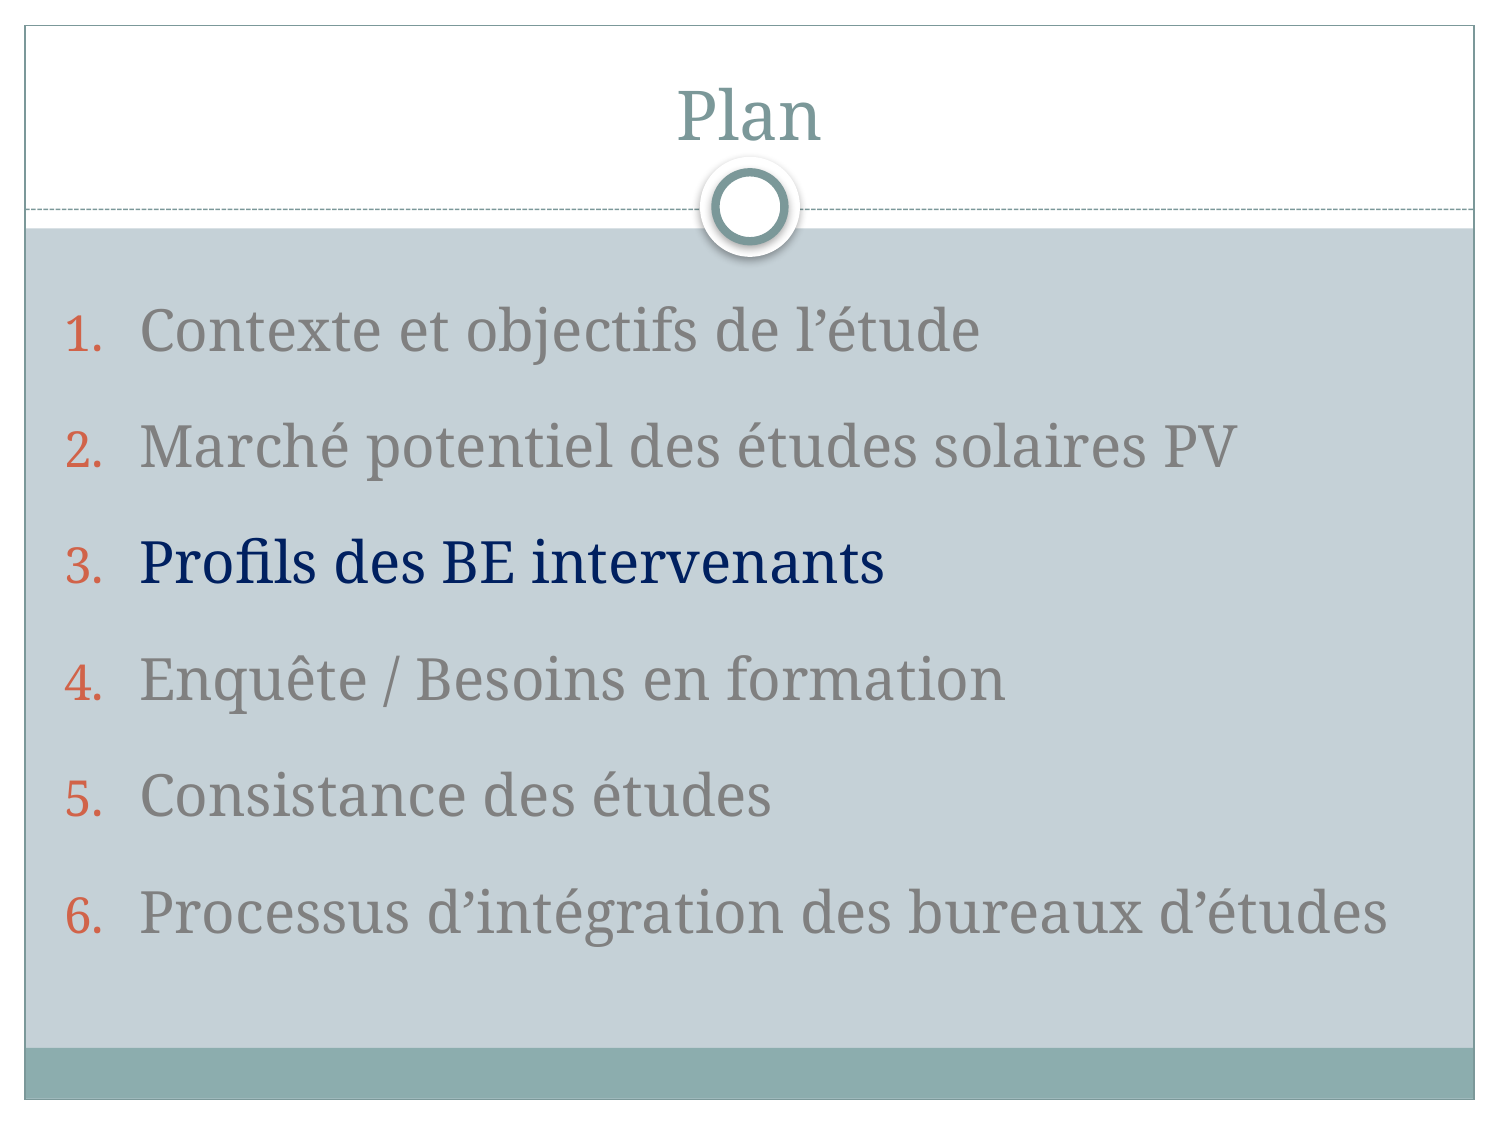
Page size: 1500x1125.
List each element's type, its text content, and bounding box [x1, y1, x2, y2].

title Plan [49, 37, 1450, 162]
list Contexte et objectifs de l’étude Marché potentiel des études solaires PV Profils des BE intervenants Enquête / Besoins en formation Consistance des études Processus d’intégration des bureaux d’études [49, 250, 1445, 1001]
